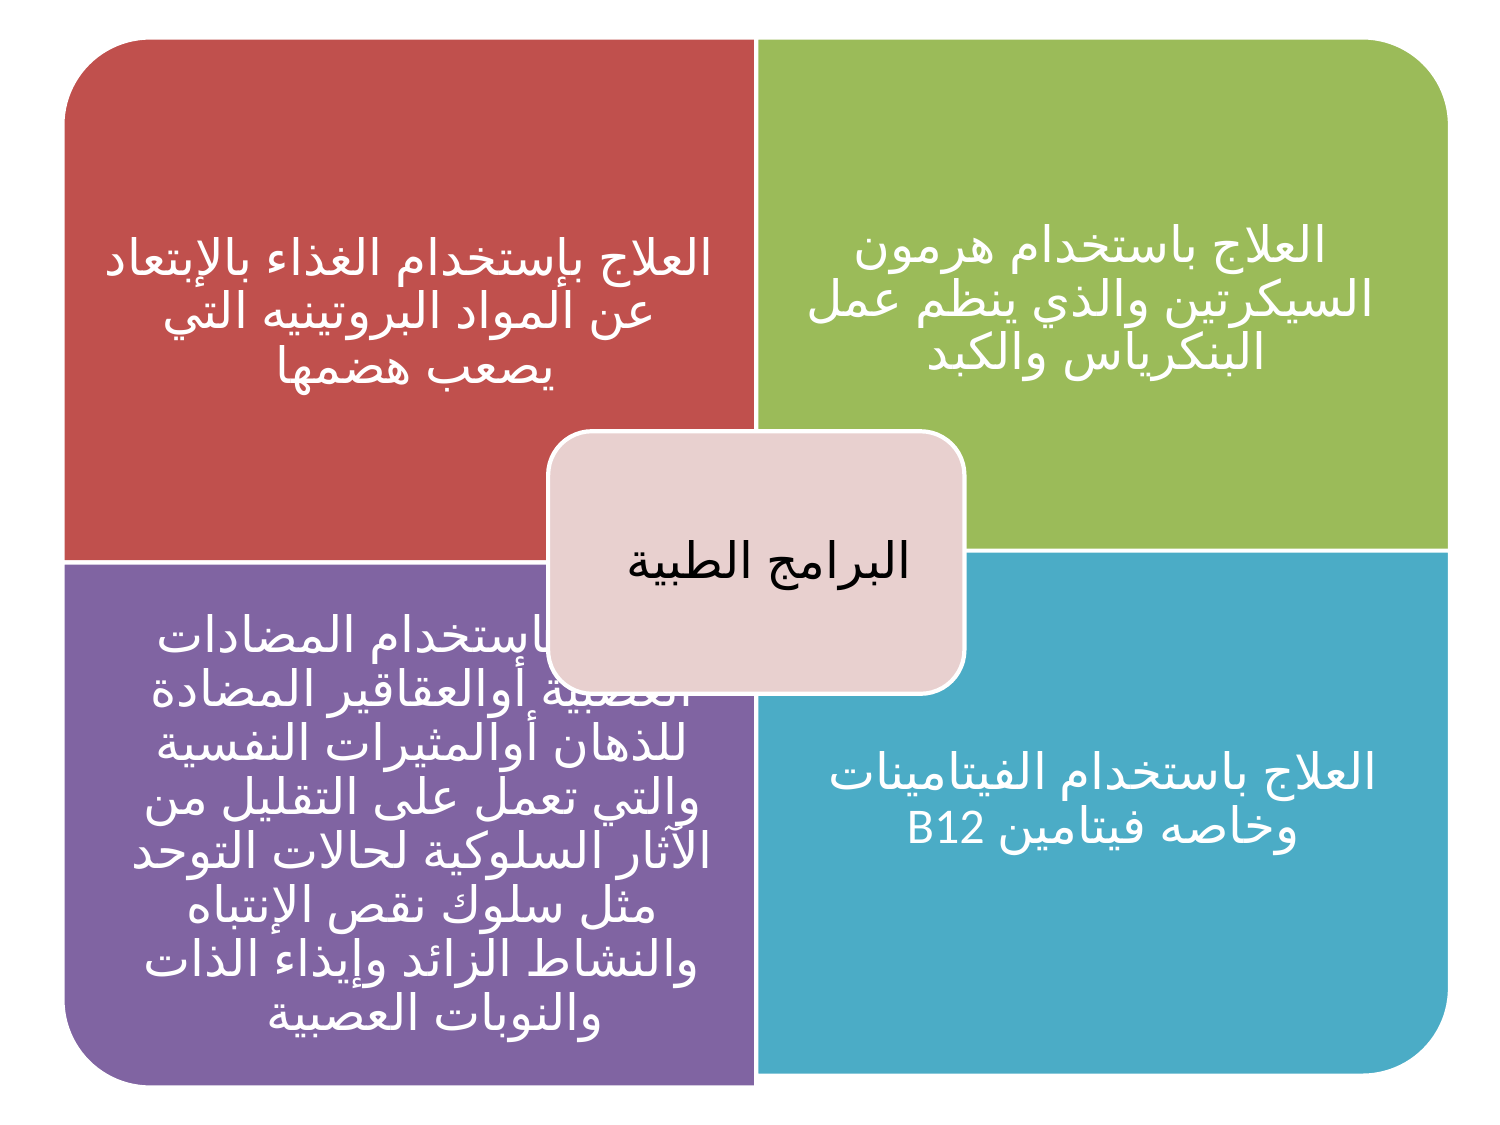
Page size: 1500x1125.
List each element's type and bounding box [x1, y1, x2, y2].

text_box [62, 37, 1451, 1088]
